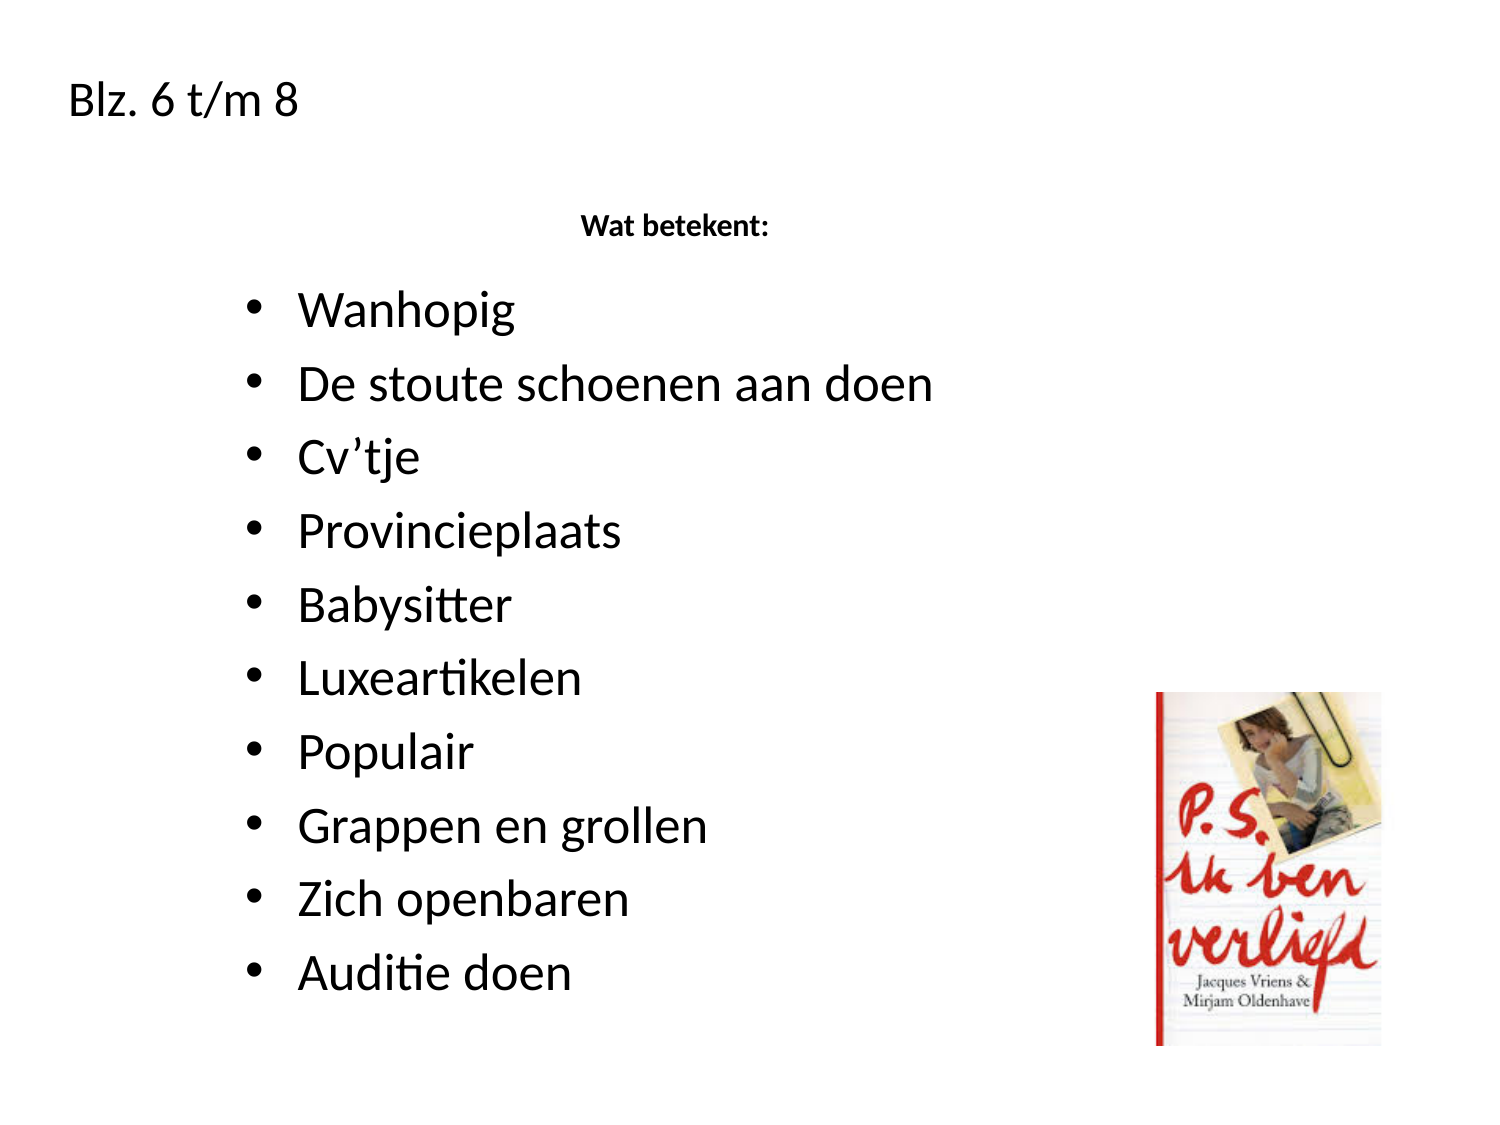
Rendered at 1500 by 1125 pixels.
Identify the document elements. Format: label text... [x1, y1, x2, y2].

title Wat betekent: [0, 196, 1350, 289]
text_box Blz. 6 t/m 8 [53, 58, 408, 149]
picture [1092, 692, 1446, 1046]
list Wanhopig De stoute schoenen aan doen Cv’tje Provincieplaats Babysitter Luxeartikelen Populair Grappen en grollen Zich openbaren Auditie doen [230, 267, 1500, 1010]
